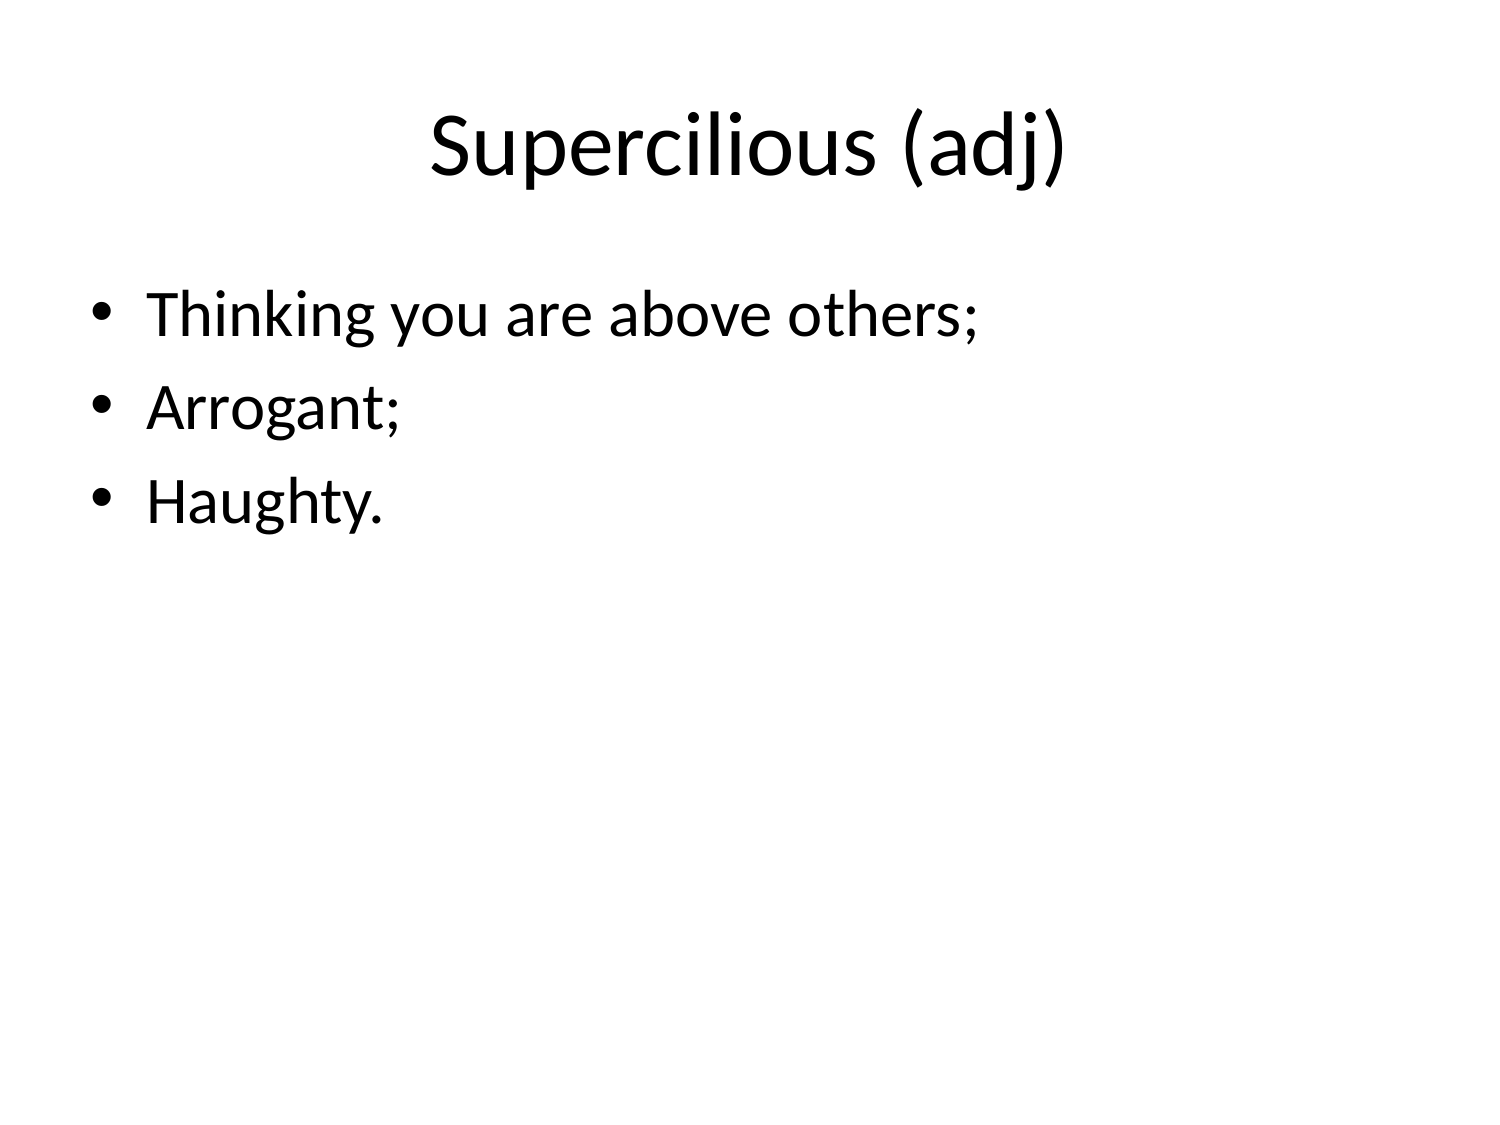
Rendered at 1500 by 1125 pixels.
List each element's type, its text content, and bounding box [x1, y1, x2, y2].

title Supercilious (adj) [75, 45, 1425, 233]
list Thinking you are above others; Arrogant; Haughty. [75, 262, 1425, 1005]
